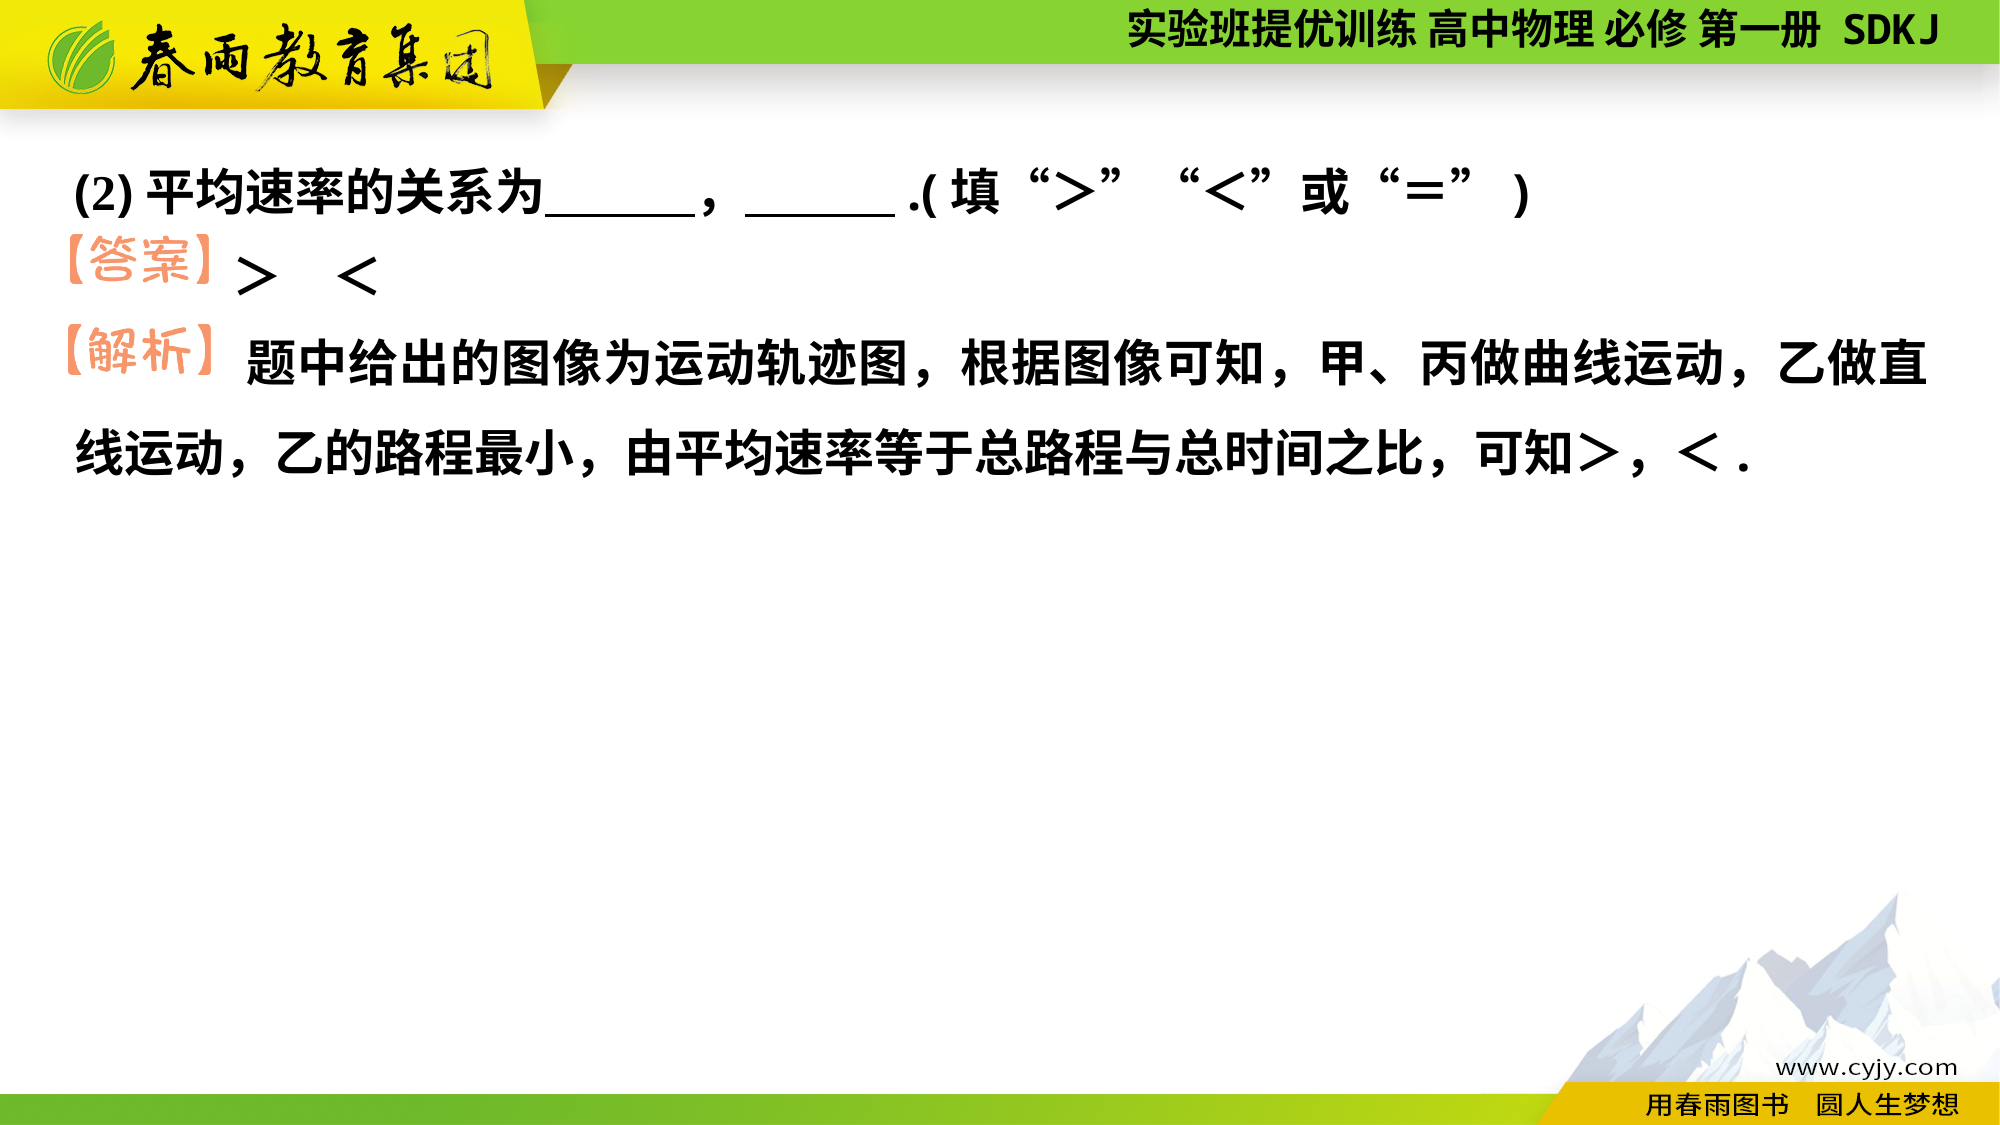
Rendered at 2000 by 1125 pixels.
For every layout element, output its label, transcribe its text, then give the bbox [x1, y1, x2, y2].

text_box ＞ ＜ [59, 208, 1944, 313]
picture [0, 0, 2000, 1125]
